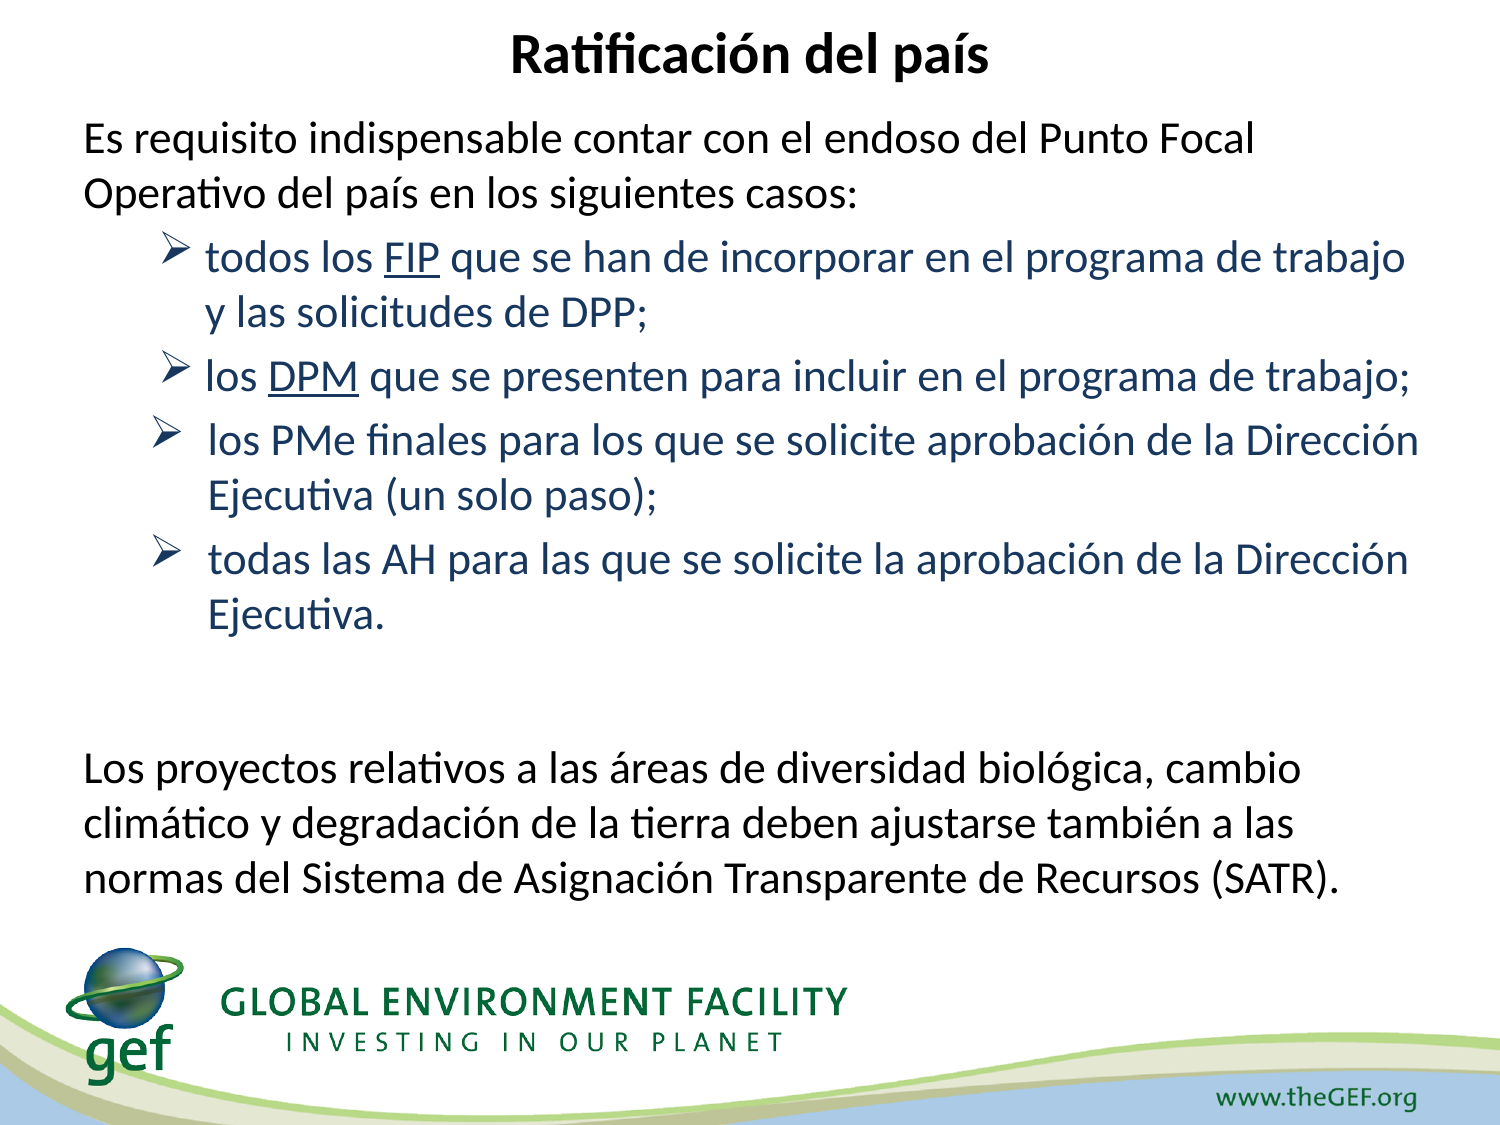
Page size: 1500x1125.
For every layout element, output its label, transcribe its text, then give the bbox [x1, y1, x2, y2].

picture [0, 920, 1500, 1125]
list Es requisito indispensable contar con el endoso del Punto Focal Operativo del país en los siguientes casos: todos los FIP que se han de incorporar en el programa de trabajo y las solicitudes de DPP; los DPM que se presenten para incluir en el programa de trabajo; los PMe finales para los que se solicite aprobación de la Dirección Ejecutiva (un solo paso); todas las AH para las que se solicite la aprobación de la Dirección Ejecutiva. Los proyectos relativos a las áreas de diversidad biológica, cambio climático y degradación de la tierra deben ajustarse también a las normas del Sistema de Asignación Transparente de Recursos (SATR). [49, 99, 1438, 938]
title Ratificación del país [74, 44, 1426, 99]
